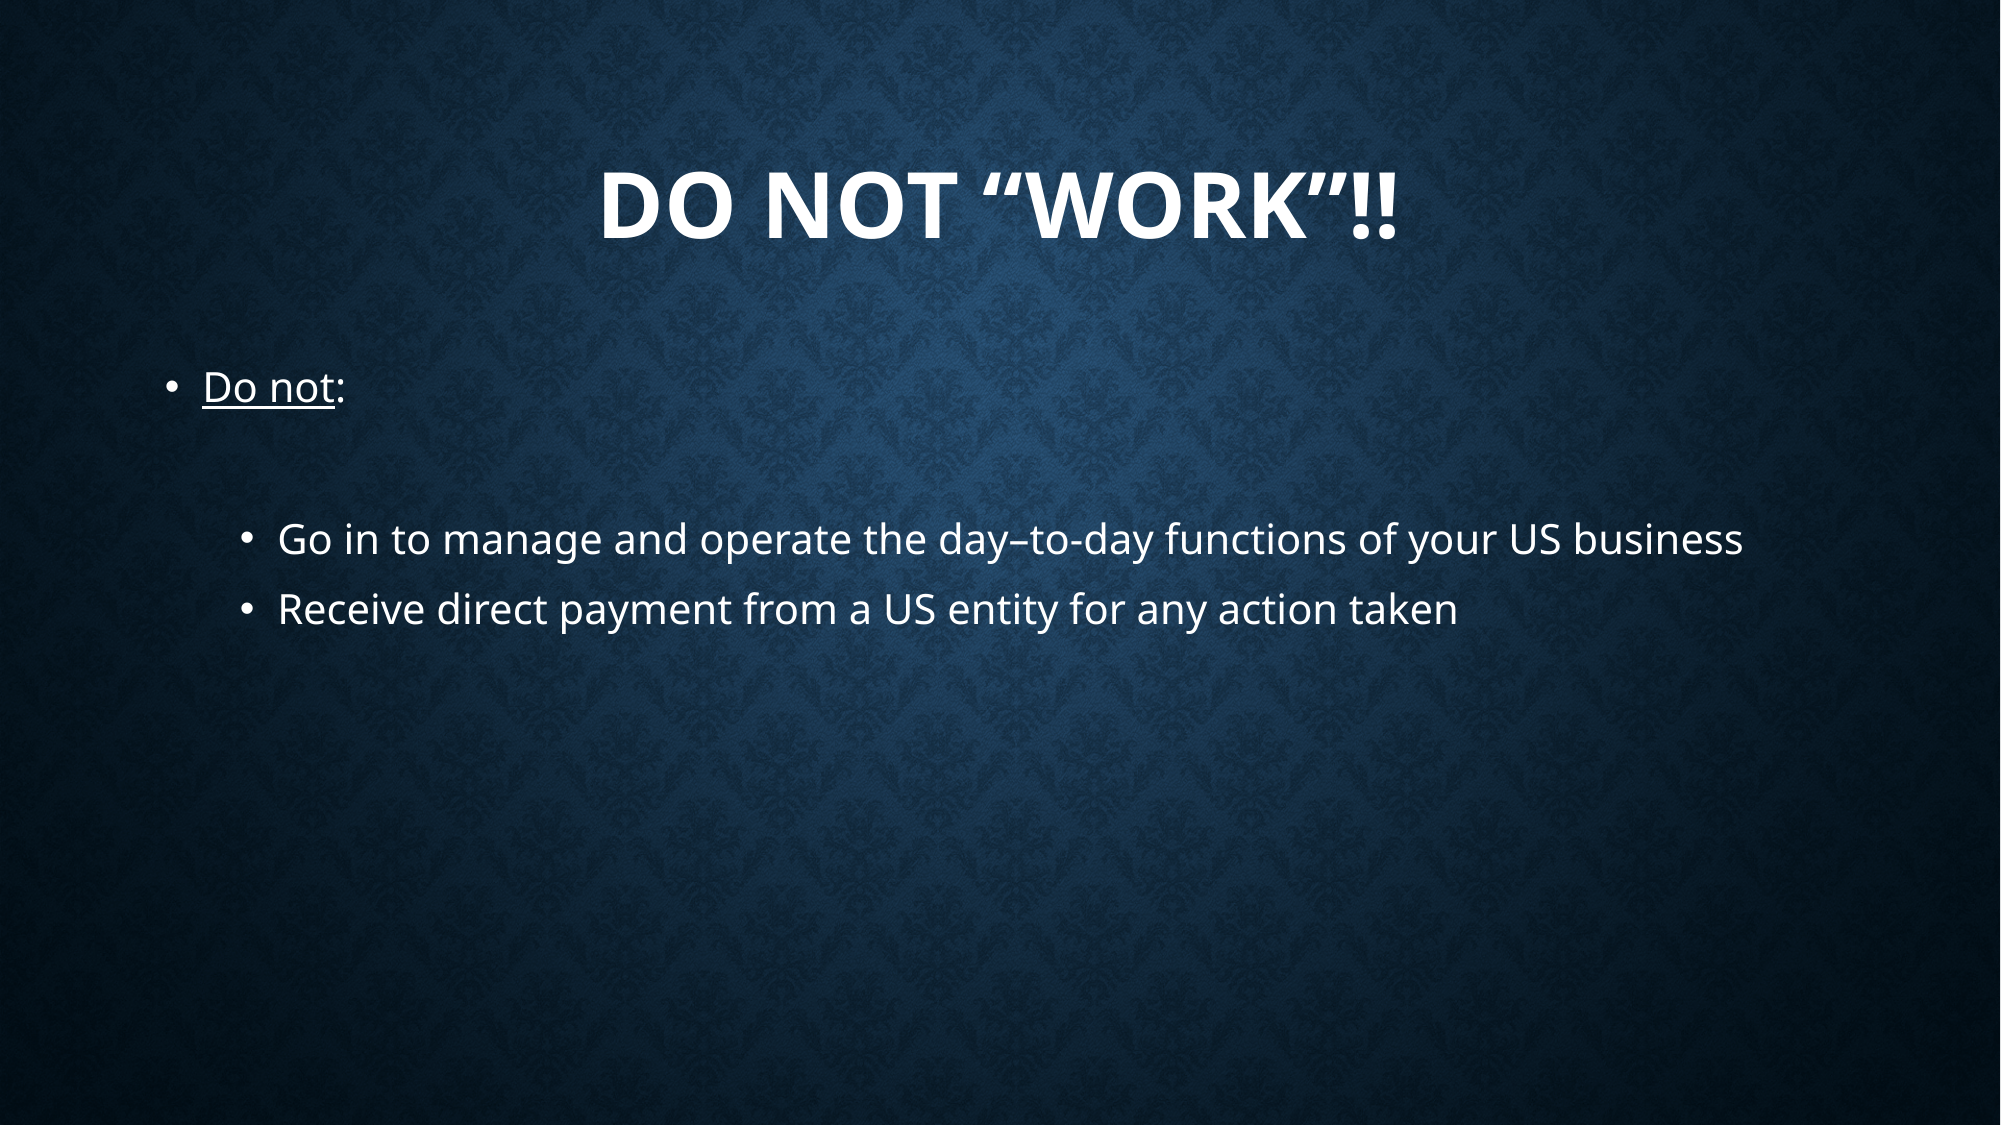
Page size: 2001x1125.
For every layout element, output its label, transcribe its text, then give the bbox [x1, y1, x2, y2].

title Do not “work”!! [149, 99, 1849, 318]
list Do not: Go in to manage and operate the day–to-day functions of your US business Receive direct payment from a US entity for any action taken [149, 343, 1849, 950]
